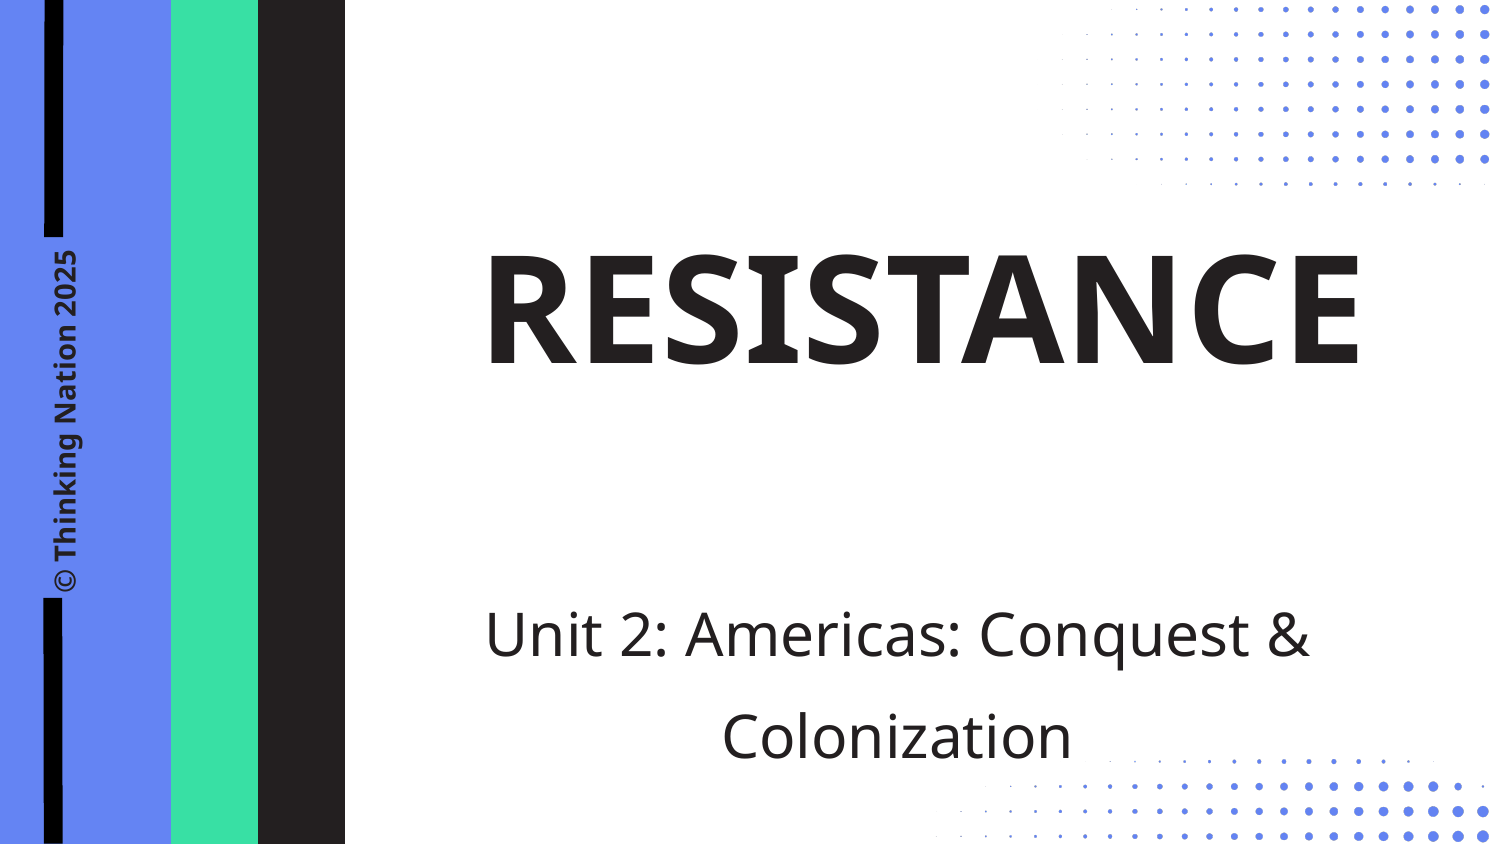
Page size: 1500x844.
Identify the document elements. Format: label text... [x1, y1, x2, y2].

text_box [911, 759, 1500, 844]
text_box RESISTANCE [350, 224, 1500, 398]
text_box [1037, 0, 1500, 186]
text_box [0, 0, 346, 844]
text_box Unit 2: Americas: Conquest & Colonization [380, 567, 1416, 771]
